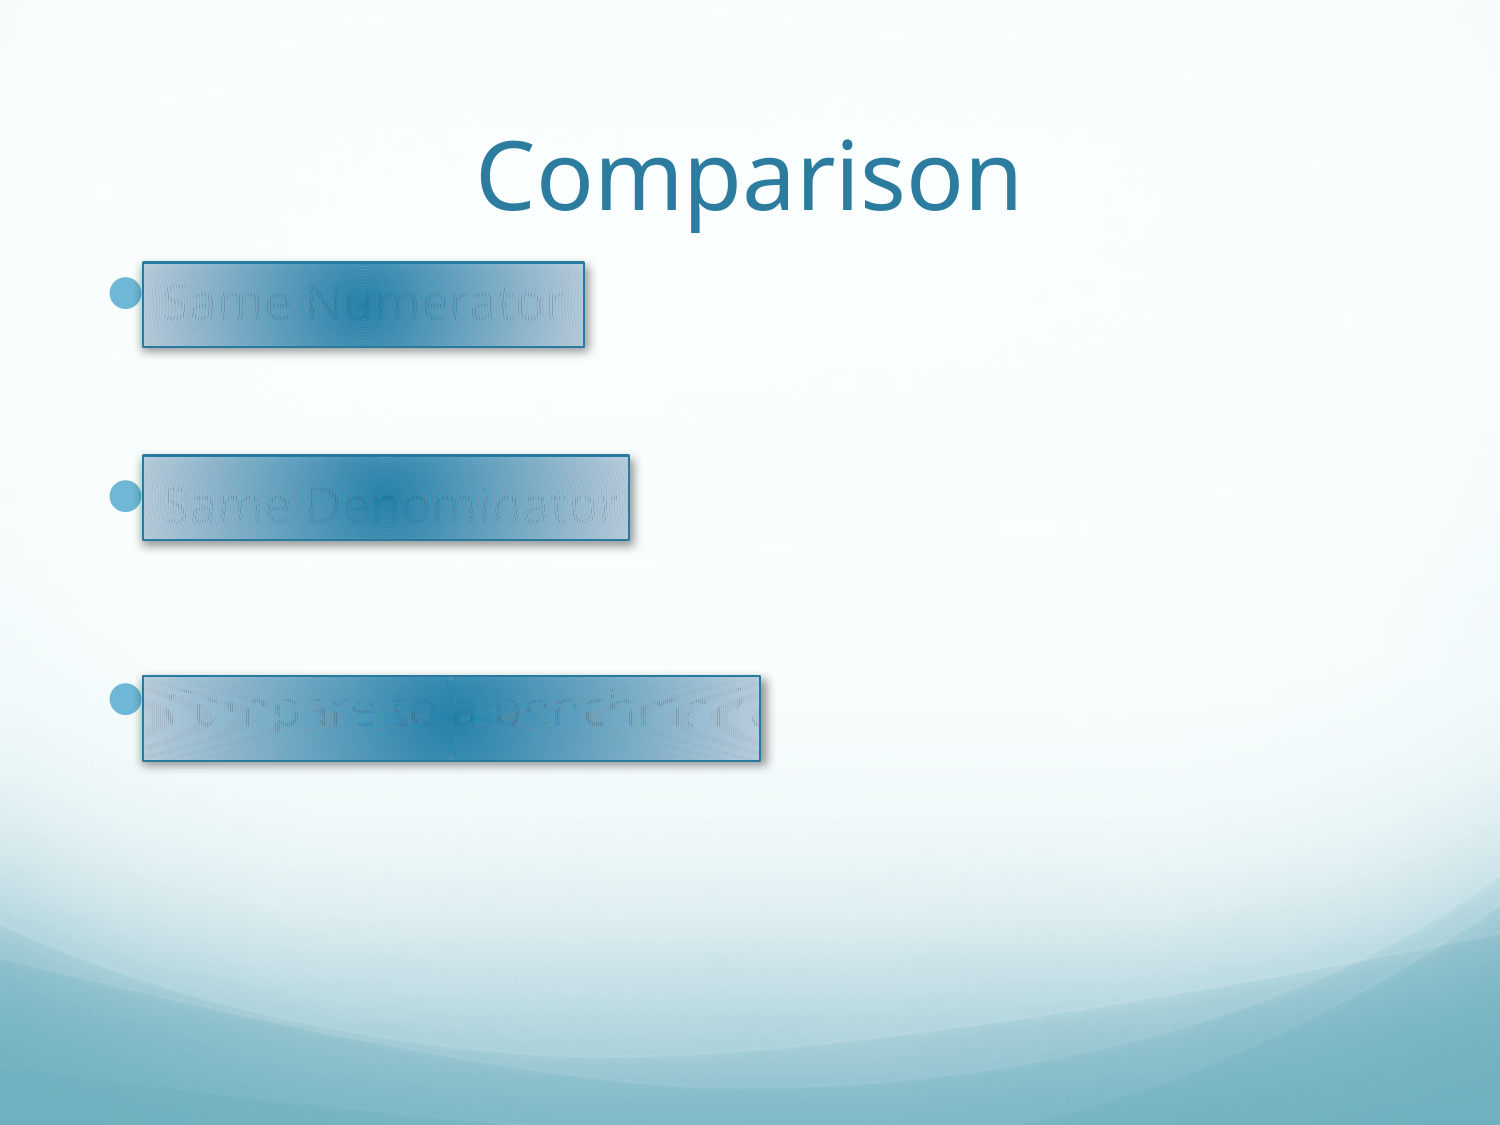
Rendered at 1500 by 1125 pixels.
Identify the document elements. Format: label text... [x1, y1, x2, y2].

title Comparison [90, 17, 1410, 237]
text_box [142, 675, 761, 762]
list Same Numerator Same Denominator Compare to a benchmark [90, 262, 1410, 975]
text_box [142, 454, 630, 541]
text_box [142, 261, 585, 348]
